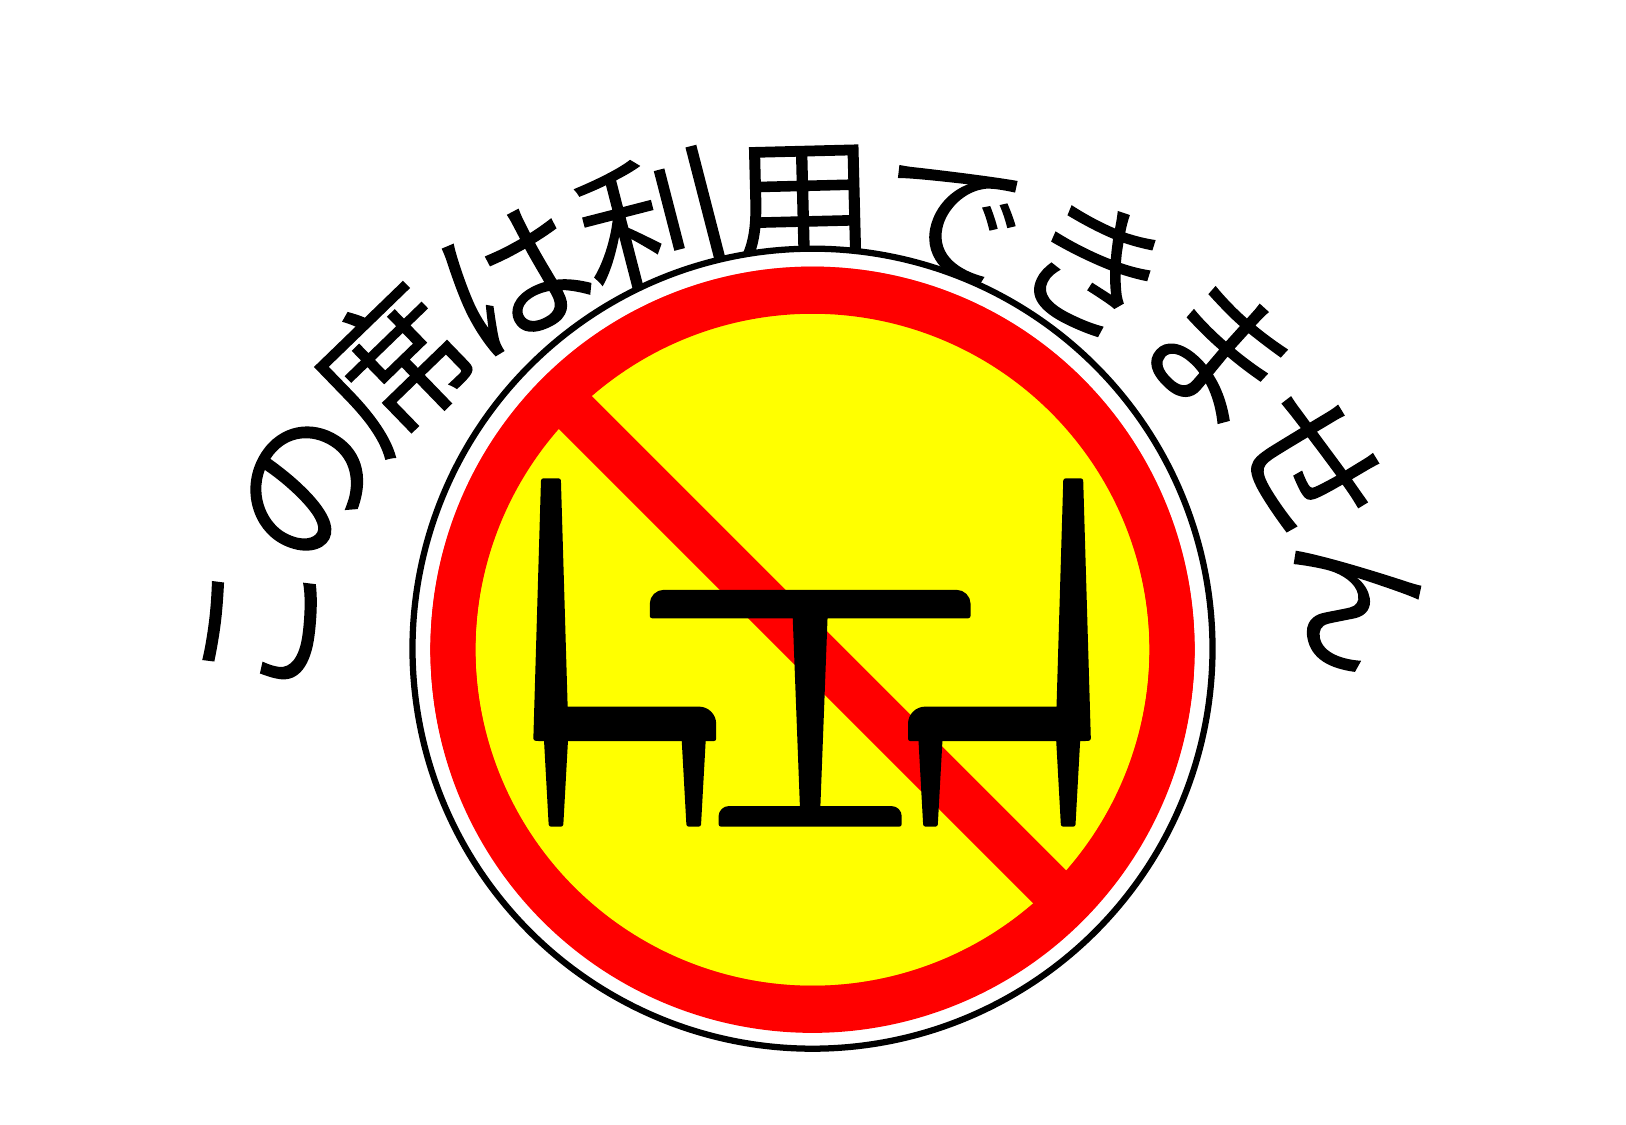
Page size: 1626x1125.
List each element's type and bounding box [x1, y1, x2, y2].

text_box [412, 248, 1213, 1049]
